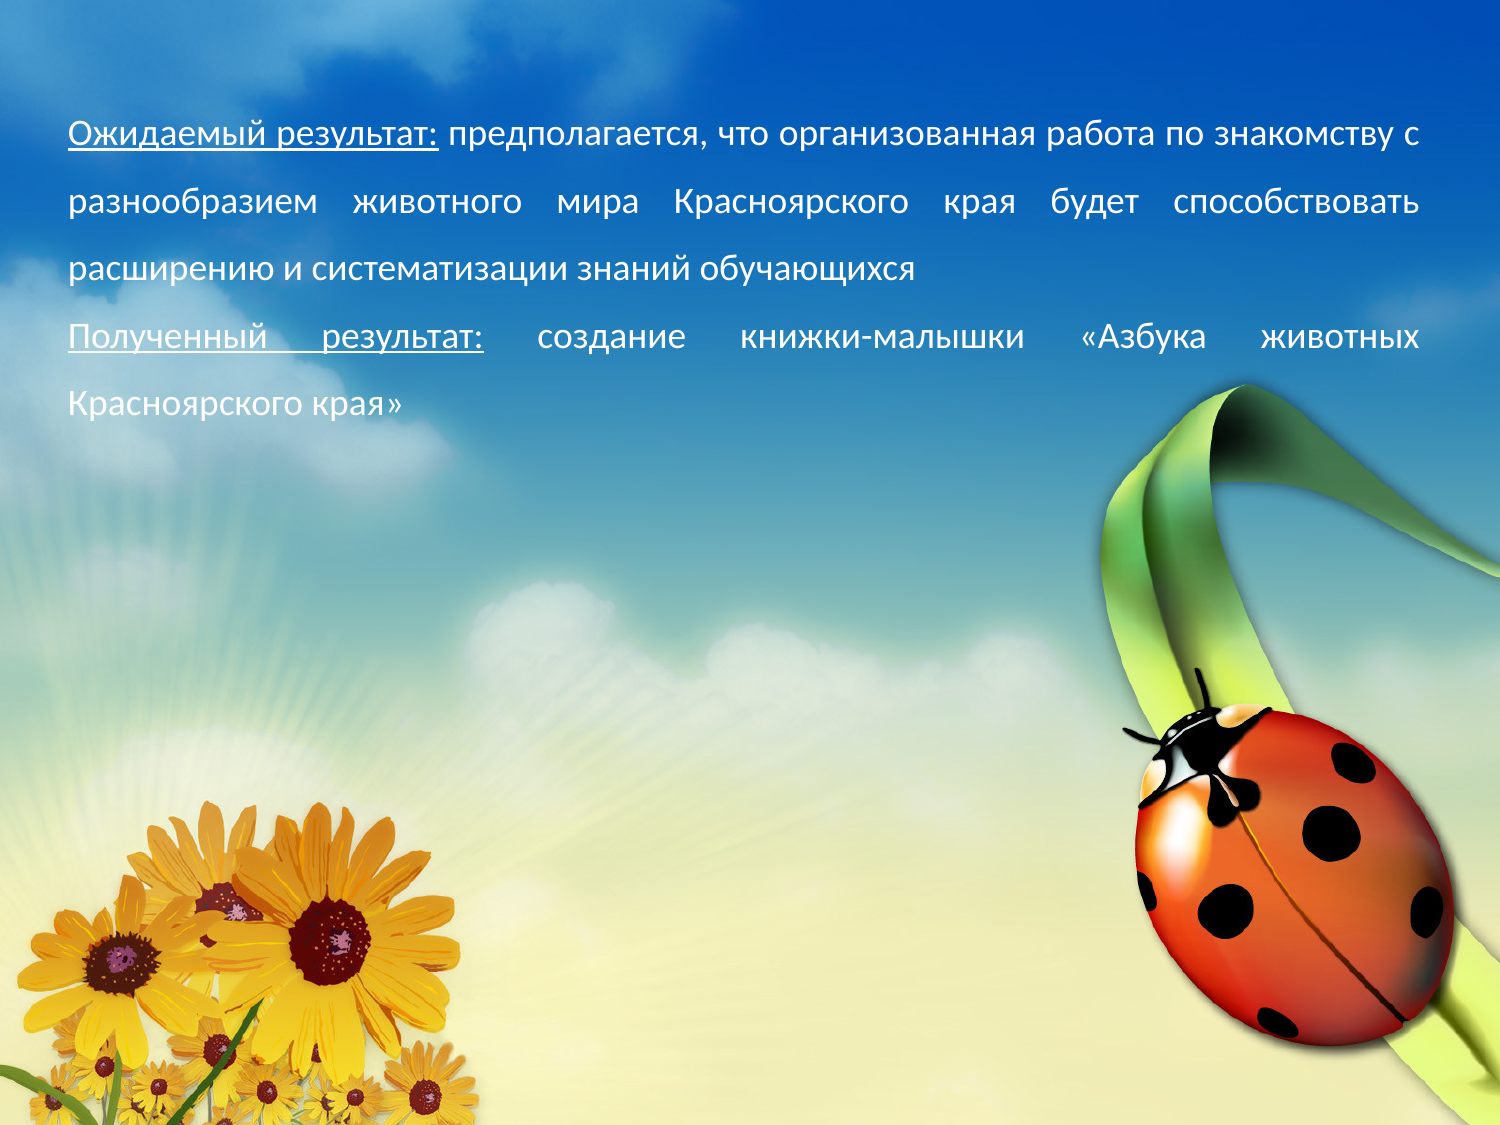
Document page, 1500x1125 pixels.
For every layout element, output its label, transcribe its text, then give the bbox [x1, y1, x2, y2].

picture [0, 0, 1500, 1125]
text_box Ожидаемый результат: предполагается, что организованная работа по знакомству с разнообразием животного мира Красноярского края будет способствовать расширению и систематизации знаний обучающихся Полученный результат: создание книжки-малышки «Азбука животных Красноярского края» [53, 78, 1436, 431]
